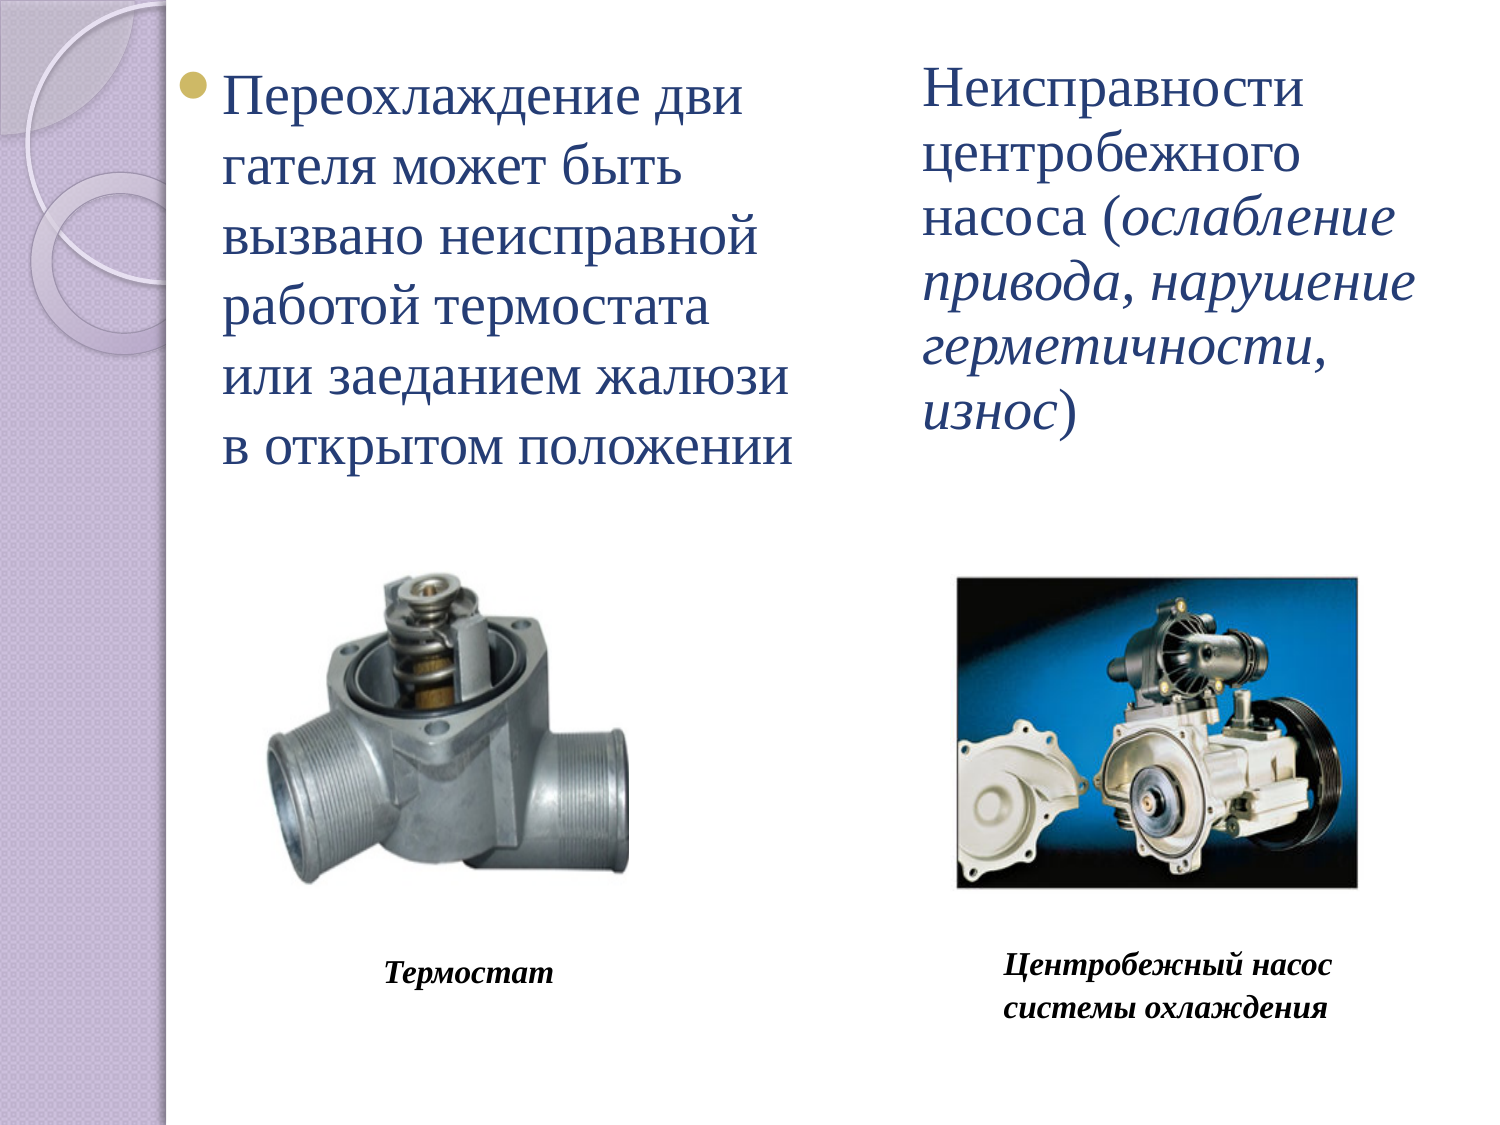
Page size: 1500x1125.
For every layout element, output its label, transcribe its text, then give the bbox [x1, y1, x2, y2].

table_header Центробежный насос системы охлаждения [985, 941, 1422, 1035]
list Переохлаждение дви­гателя может быть вызвано неисправной работой термостата или заеданием жалюзи в открытом положении [147, 49, 809, 853]
picture [253, 562, 630, 906]
picture [950, 574, 1365, 894]
table_header Неисправности центробежного насоса (ослабление привода, нарушение герметичности, износ) [904, 55, 1447, 503]
table_header Термостат [372, 948, 585, 1125]
